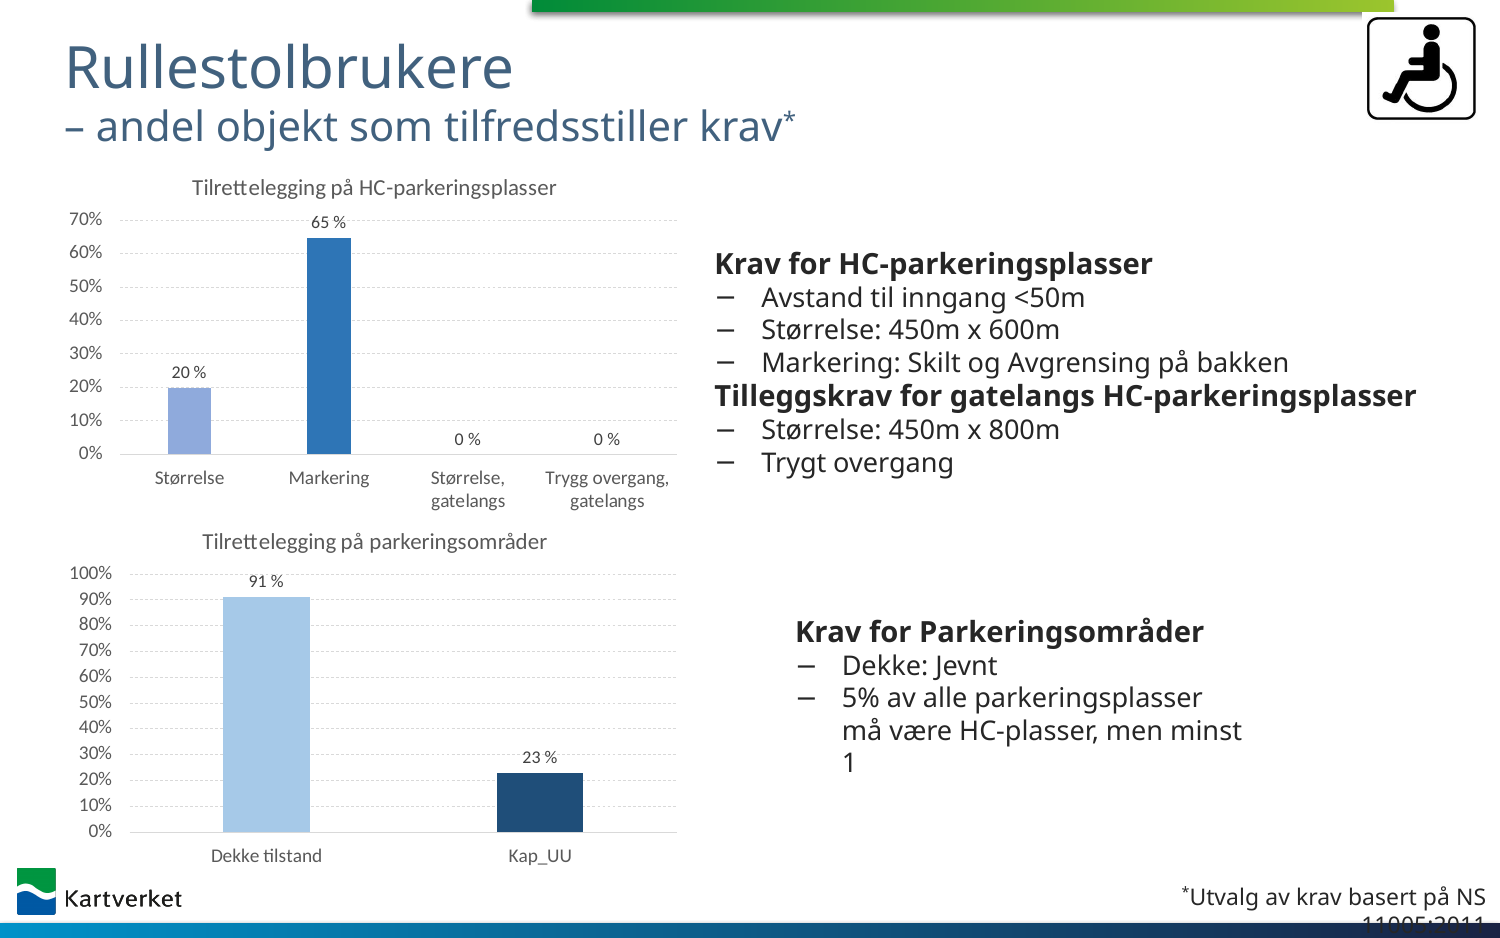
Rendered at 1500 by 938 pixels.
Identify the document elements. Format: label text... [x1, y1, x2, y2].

text_box Krav for HC-parkeringsplasser Avstand til inngang <50m Størrelse: 450m x 600m Markering: Skilt og Avgrensing på bakken Tilleggskrav for gatelangs HC-parkeringsplasser Størrelse: 450m x 800m Trygt overgang [699, 237, 1433, 485]
picture [1362, 12, 1481, 126]
text_box Rullestolbrukere – andel objekt som tilfredsstiller krav* [49, 25, 1431, 158]
picture [62, 520, 688, 874]
picture [62, 166, 688, 519]
text_box *Utvalg av krav basert på NS 11005:2011 [1068, 873, 1500, 938]
text_box Krav for Parkeringsområder Dekke: Jevnt 5% av alle parkeringsplasser må være HC-plasser, men minst 1 [780, 605, 1261, 786]
